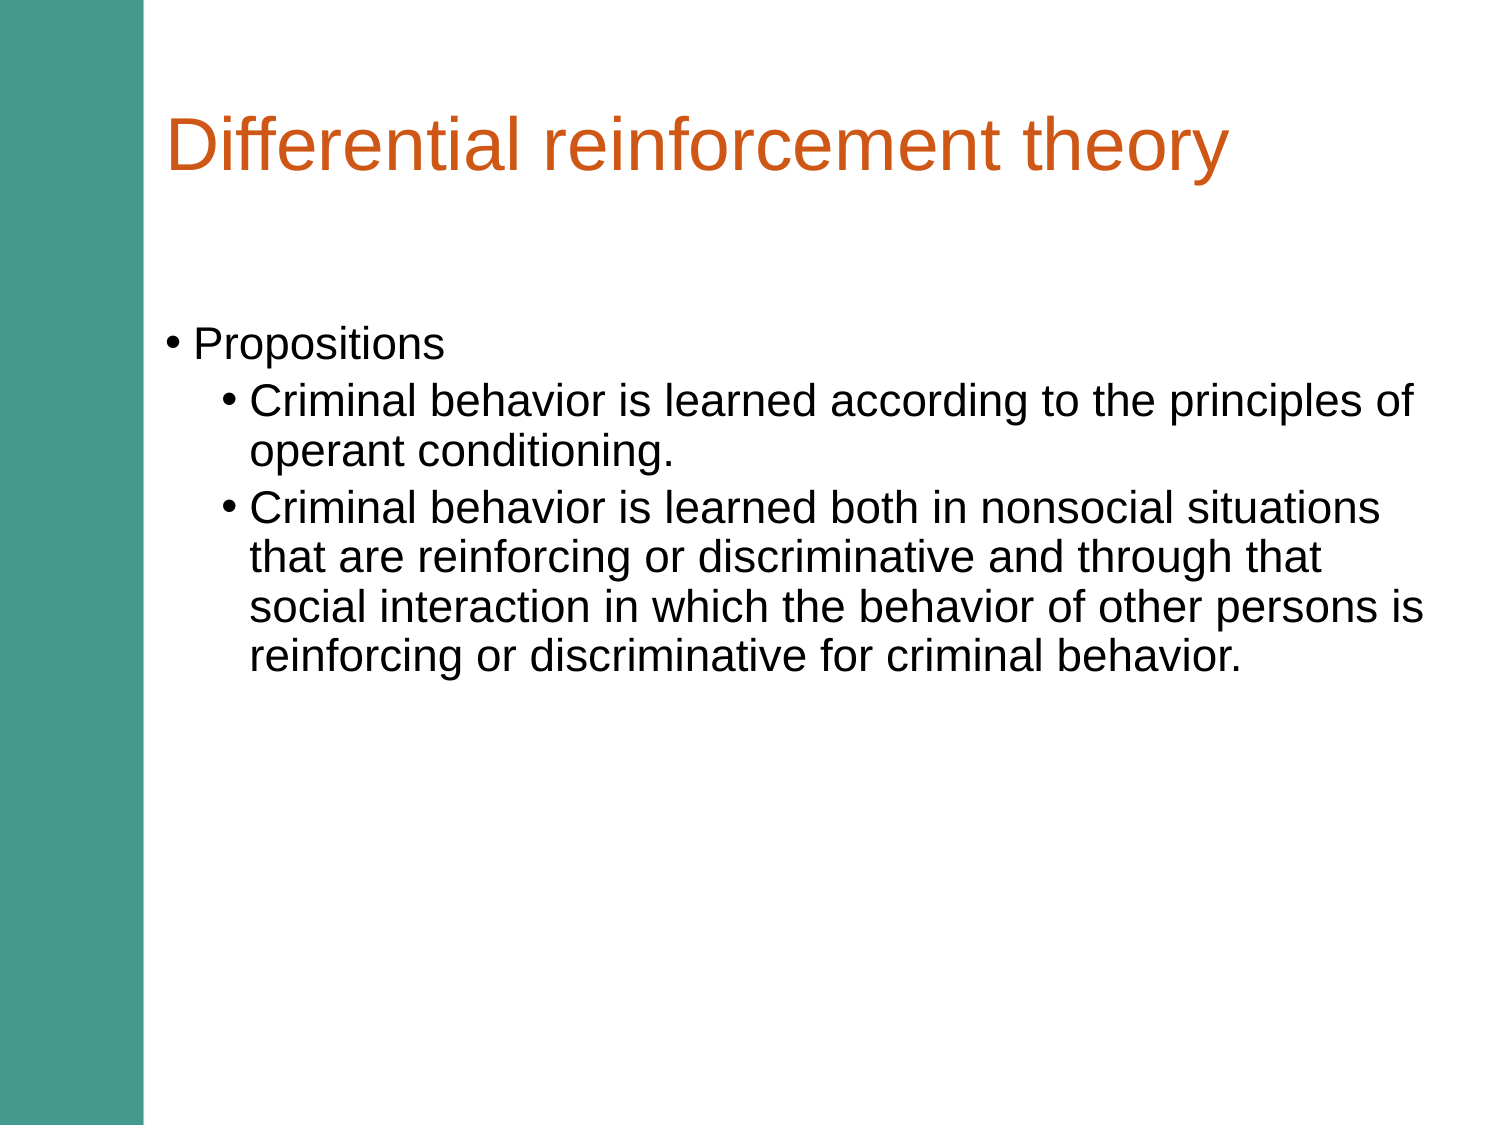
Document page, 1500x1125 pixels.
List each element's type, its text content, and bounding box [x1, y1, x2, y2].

list Propositions Criminal behavior is learned according to the principles of operant conditioning. Criminal behavior is learned both in nonsocial situations that are reinforcing or discriminative and through that social interaction in which the behavior of other persons is reinforcing or discriminative for criminal behavior. [150, 312, 1444, 1027]
picture [0, 0, 1500, 1125]
title Differential reinforcement theory [150, 37, 1444, 255]
